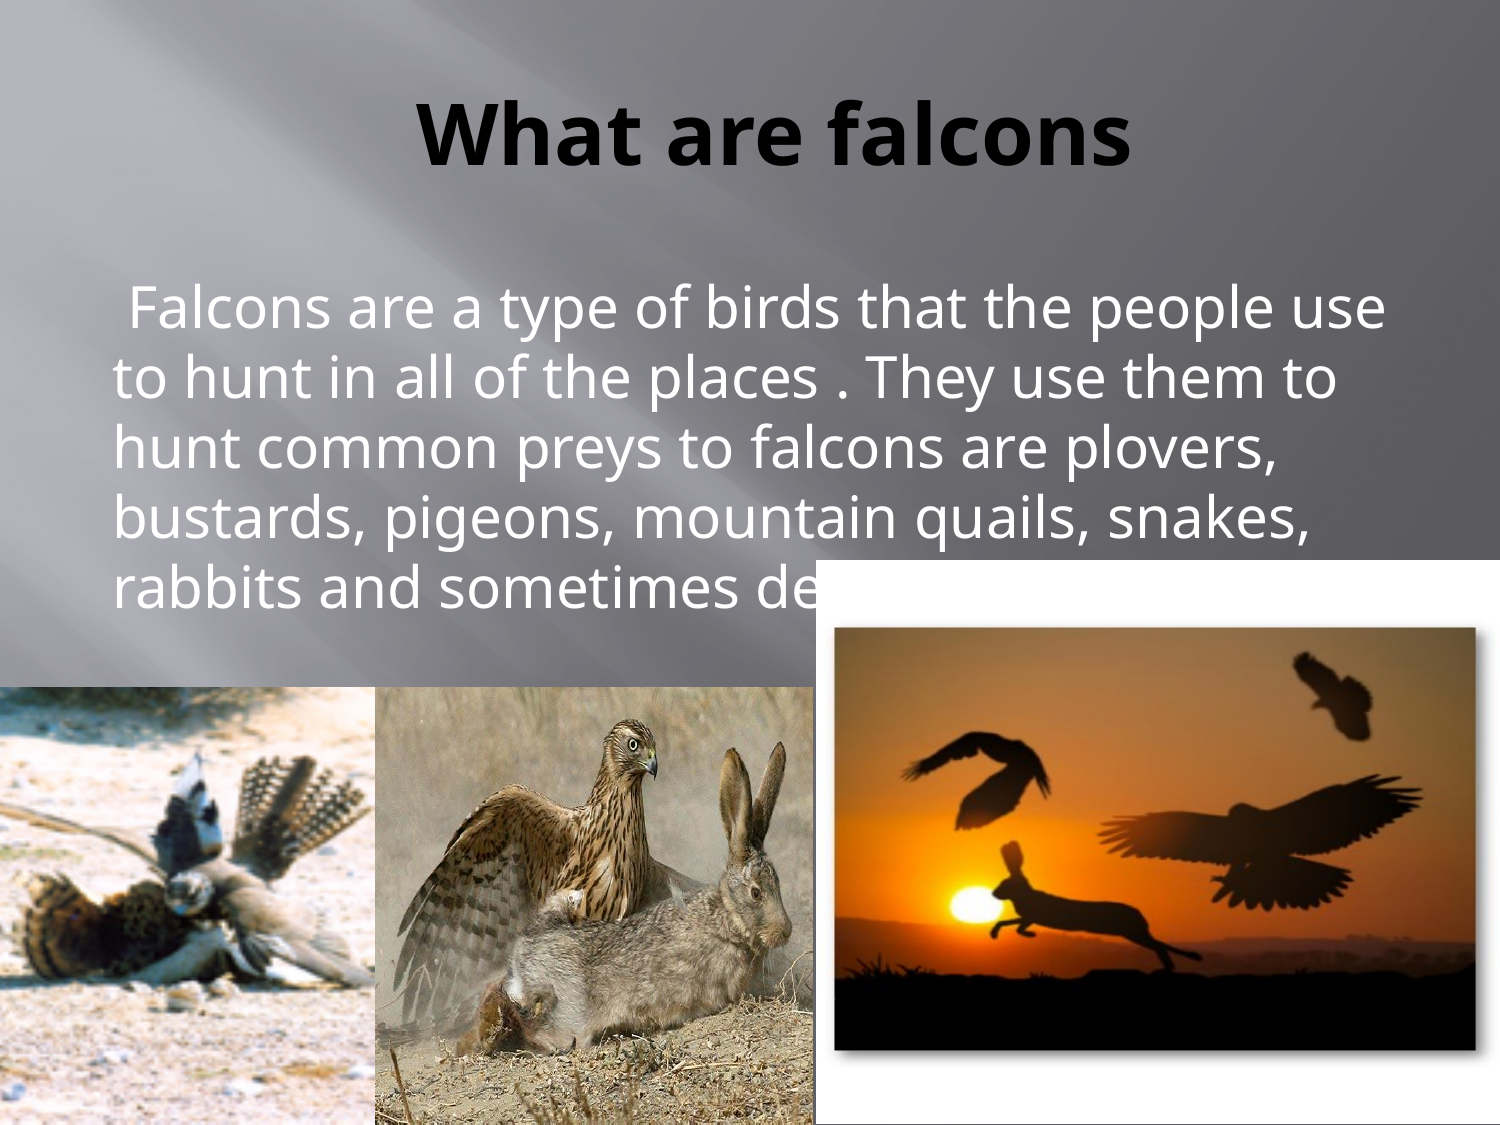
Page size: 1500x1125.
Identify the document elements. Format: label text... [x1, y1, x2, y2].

list Falcons are a type of birds that the people use to hunt in all of the places . They use them to hunt common preys to falcons are plovers, bustards, pigeons, mountain quails, snakes, rabbits and sometimes deer. [75, 262, 1425, 695]
picture [0, 687, 813, 1125]
title What are falcons [99, 37, 1450, 225]
picture [815, 560, 1500, 1124]
